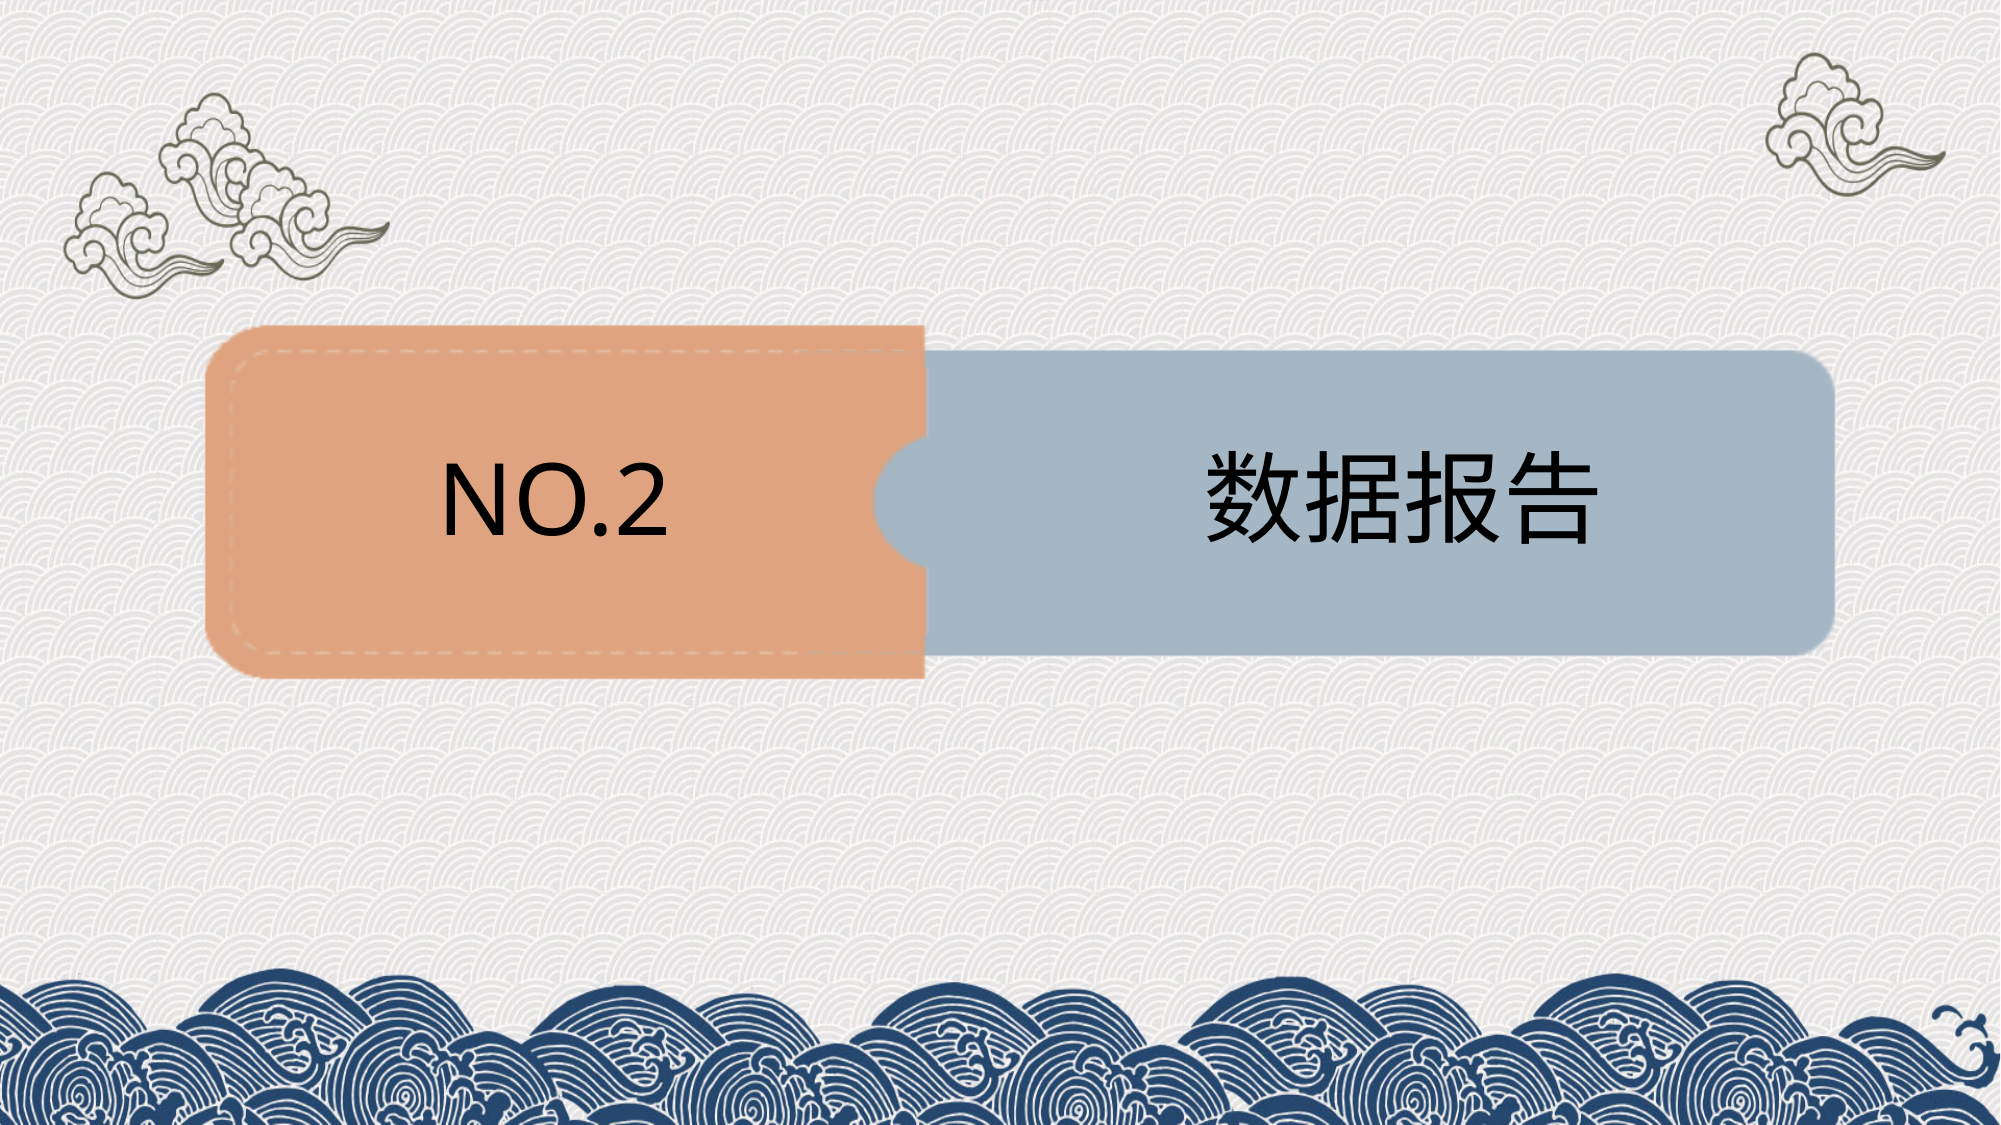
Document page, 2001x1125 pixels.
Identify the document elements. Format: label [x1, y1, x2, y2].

picture [0, 0, 2001, 1125]
text_box [113, 245, 1887, 718]
